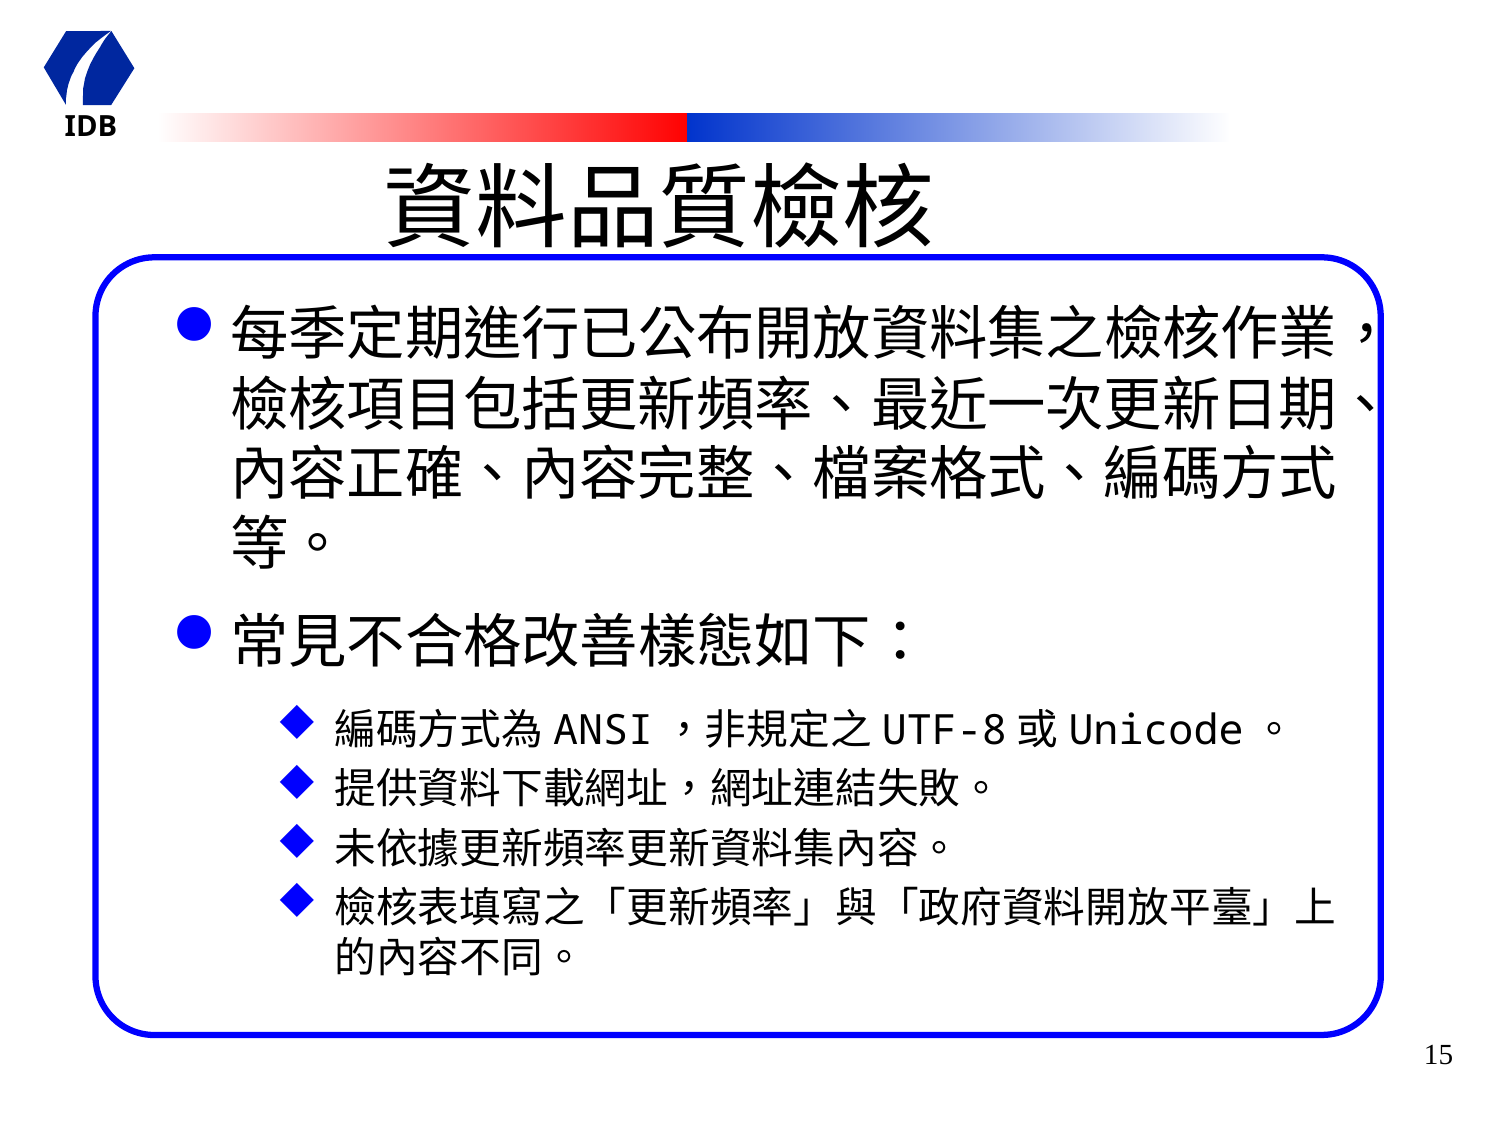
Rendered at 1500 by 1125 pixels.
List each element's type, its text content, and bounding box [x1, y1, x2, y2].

text_box 每季定期進行已公布開放資料集之檢核作業，檢核項目包括更新頻率、最近一次更新日期、內容正確、內容完整、檔案格式、編碼方式等。 常見不合格改善樣態如下： 編碼方式為ANSI，非規定之UTF-8或Unicode。 提供資料下載網址，網址連結失敗。 未依據更新頻率更新資料集內容。 檢核表填寫之「更新頻率」與「政府資料開放平臺」上的內容不同。 [95, 257, 1381, 1036]
slide_number 15 [1155, 1027, 1469, 1103]
text_box 資料品質檢核 [305, 141, 1207, 267]
